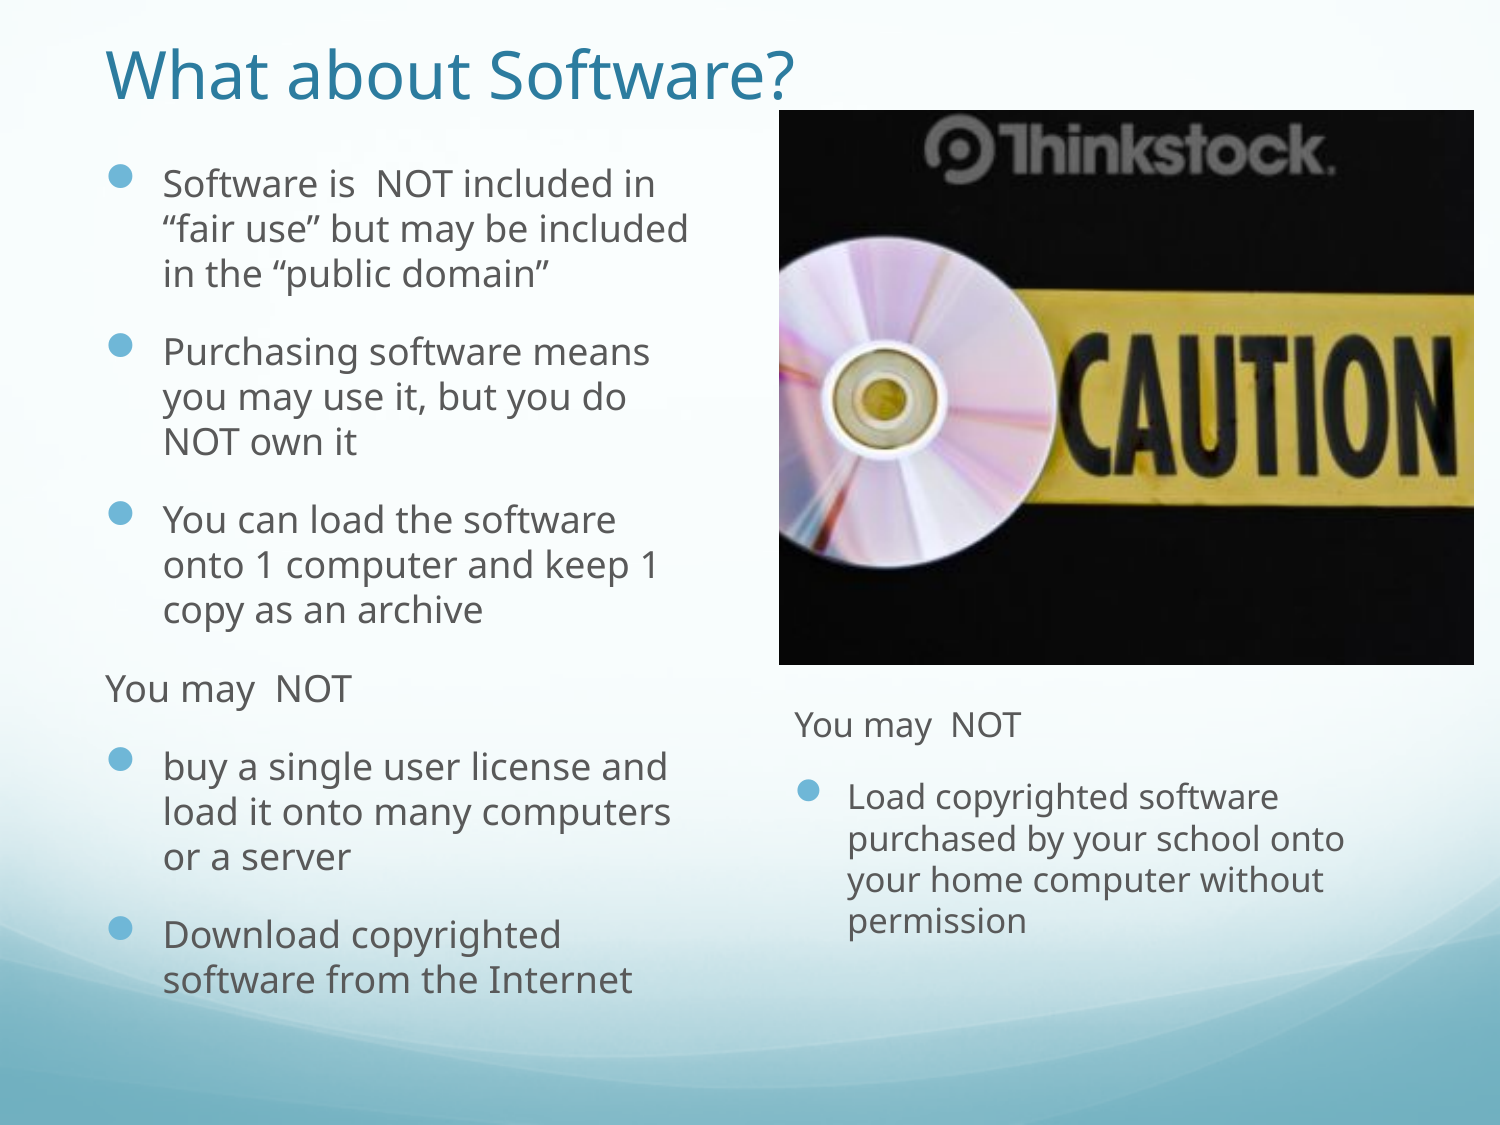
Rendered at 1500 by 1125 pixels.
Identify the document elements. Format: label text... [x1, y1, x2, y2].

title What about Software? [90, 17, 1410, 121]
list You may NOT Load copyrighted software purchased by your school onto your home computer without permission [779, 695, 1410, 950]
list Software is NOT included in “fair use” but may be included in the “public domain” Purchasing software means you may use it, but you do NOT own it You can load the software onto 1 computer and keep 1 copy as an archive You may NOT buy a single user license and load it onto many computers or a server Download copyrighted software from the Internet [90, 152, 721, 1050]
picture [778, 109, 1474, 666]
